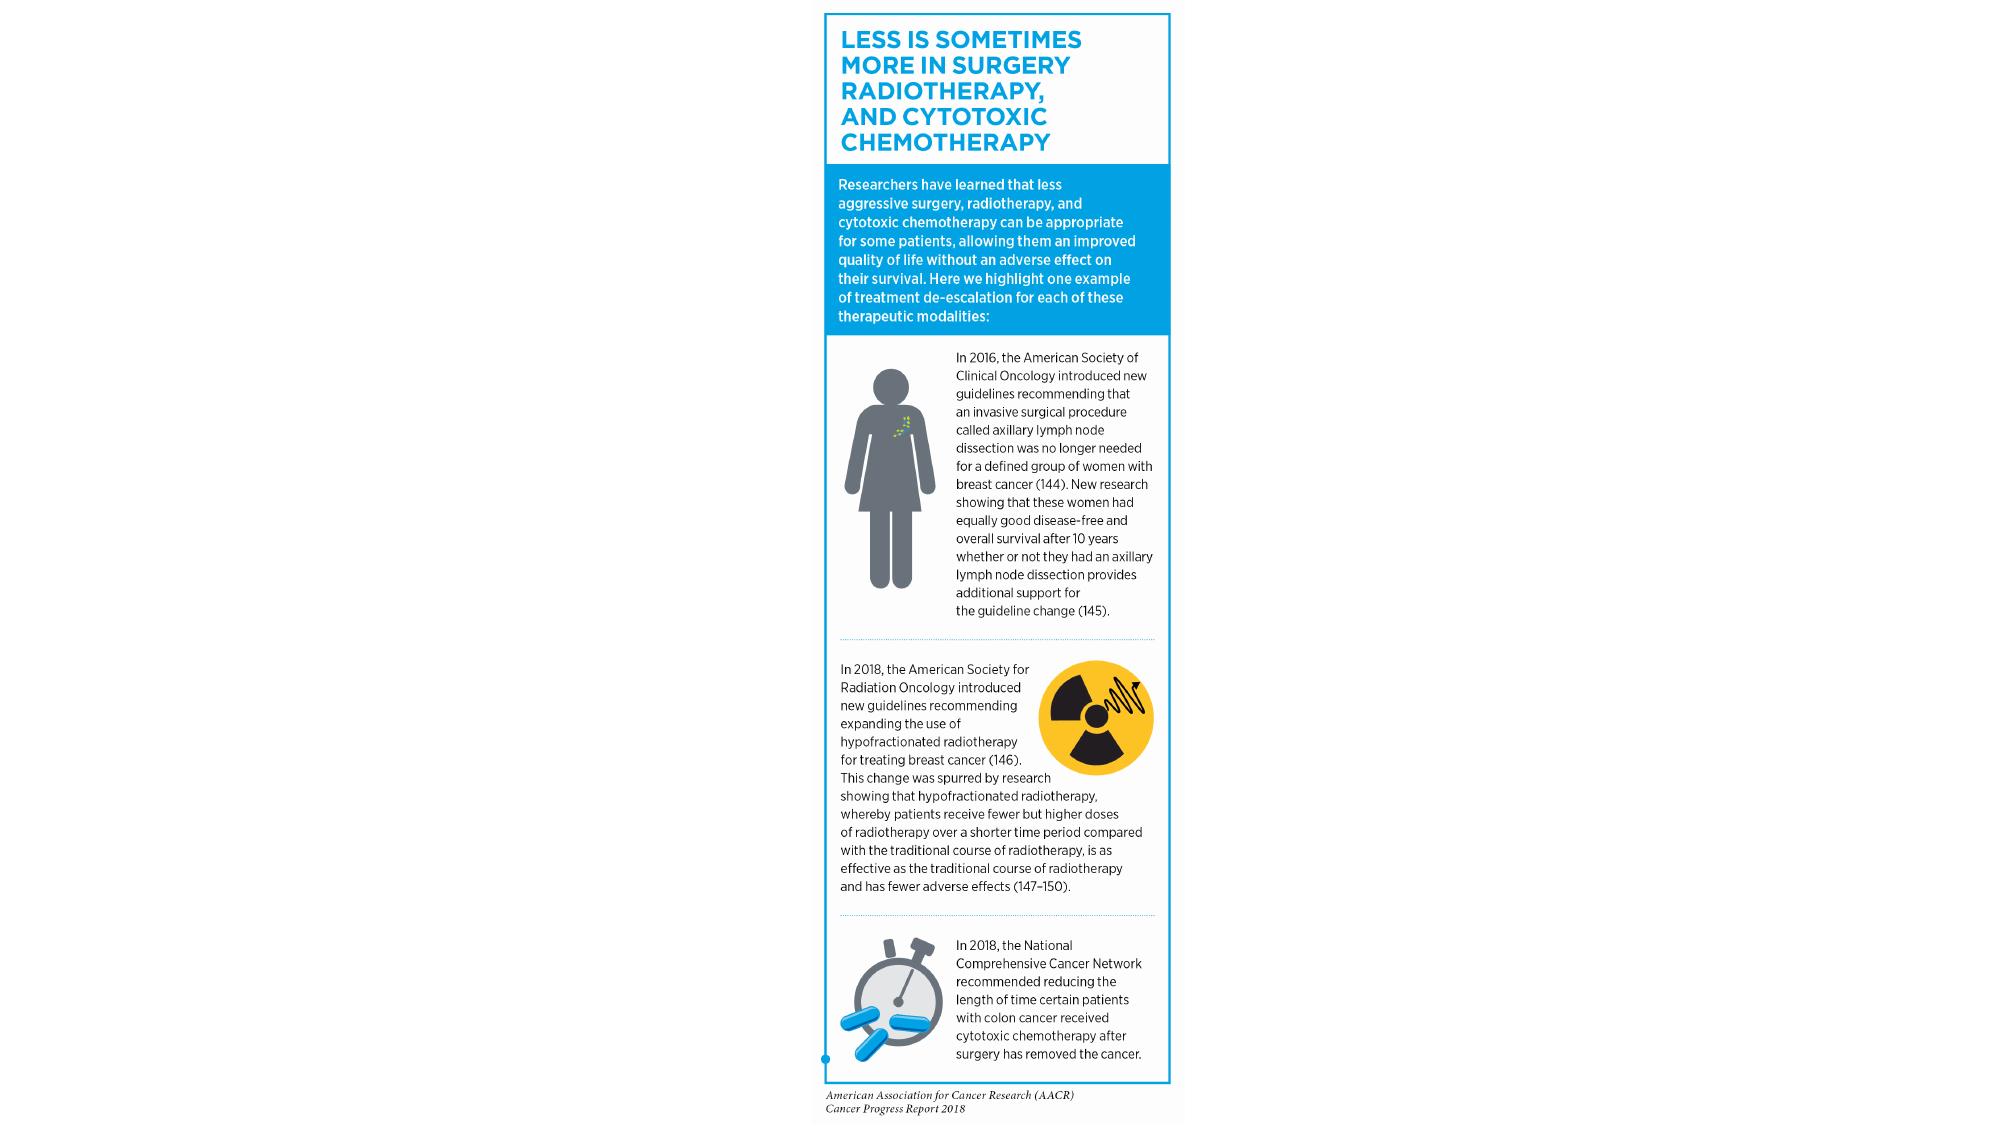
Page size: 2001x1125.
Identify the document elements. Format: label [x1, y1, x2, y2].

picture [812, 0, 1185, 1125]
